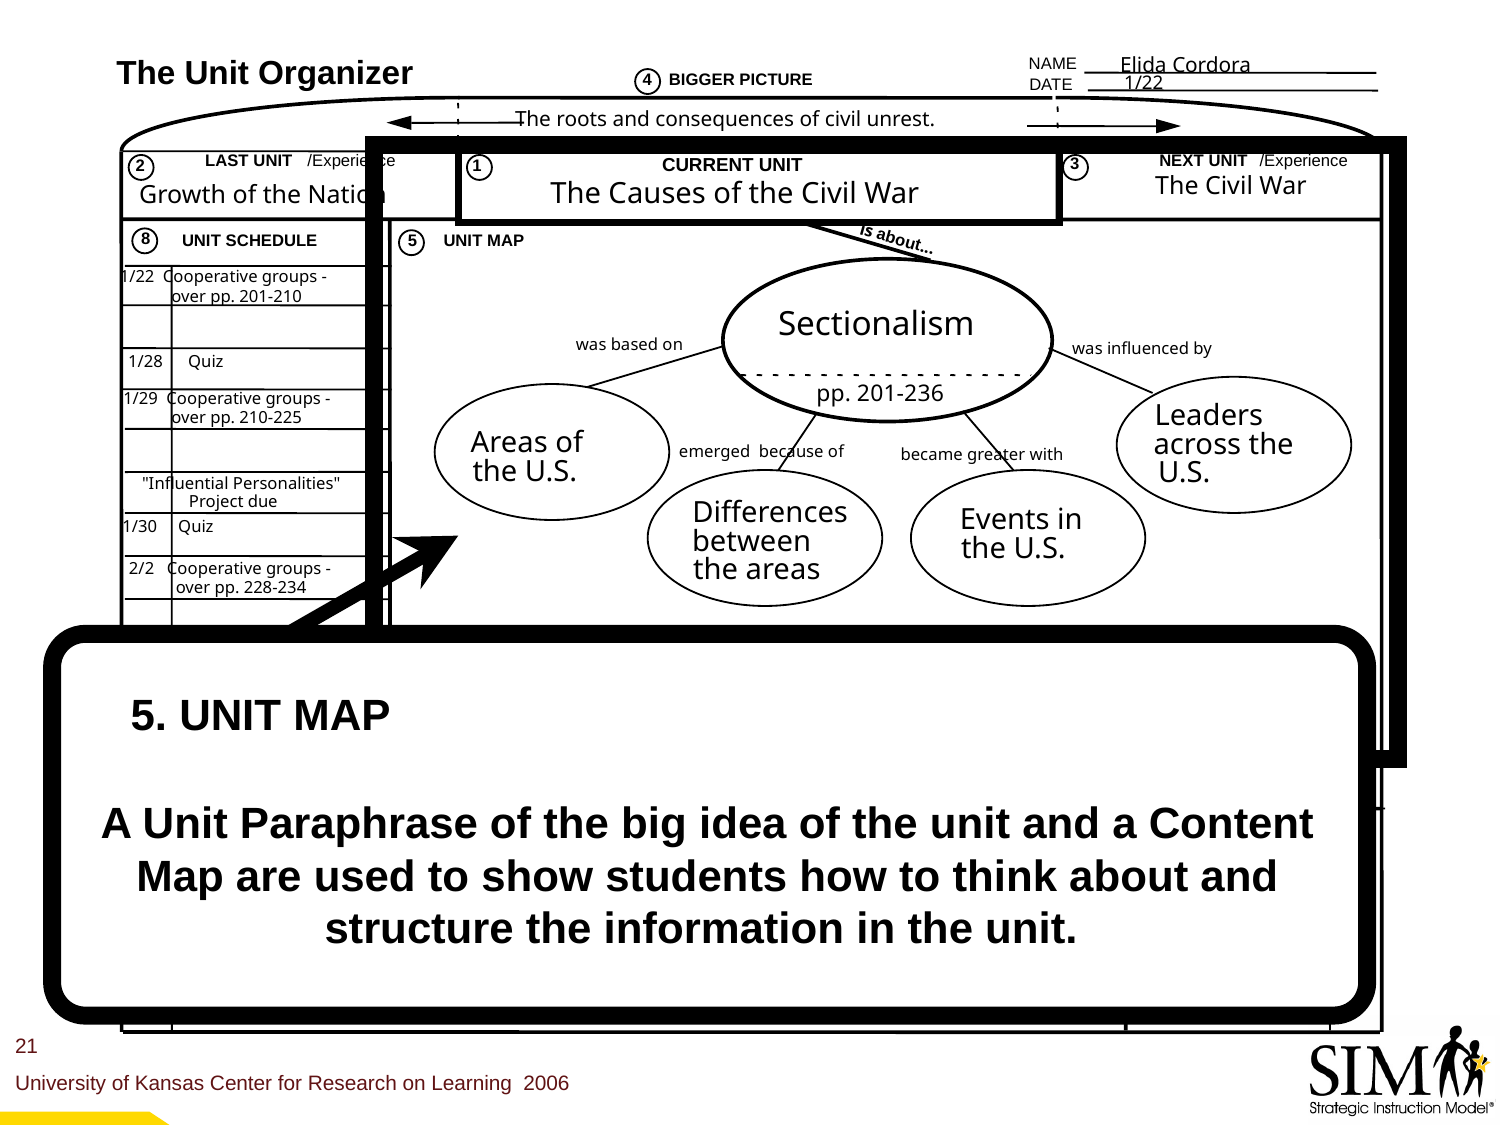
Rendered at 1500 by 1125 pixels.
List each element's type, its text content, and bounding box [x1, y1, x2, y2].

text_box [115, 50, 1386, 143]
picture [1307, 1015, 1500, 1125]
slide_number 21 [0, 1024, 313, 1062]
footer University of Kansas Center for Research on Learning 2006 [0, 1062, 626, 1101]
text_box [51, 144, 1399, 1016]
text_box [115, 1025, 1386, 1044]
